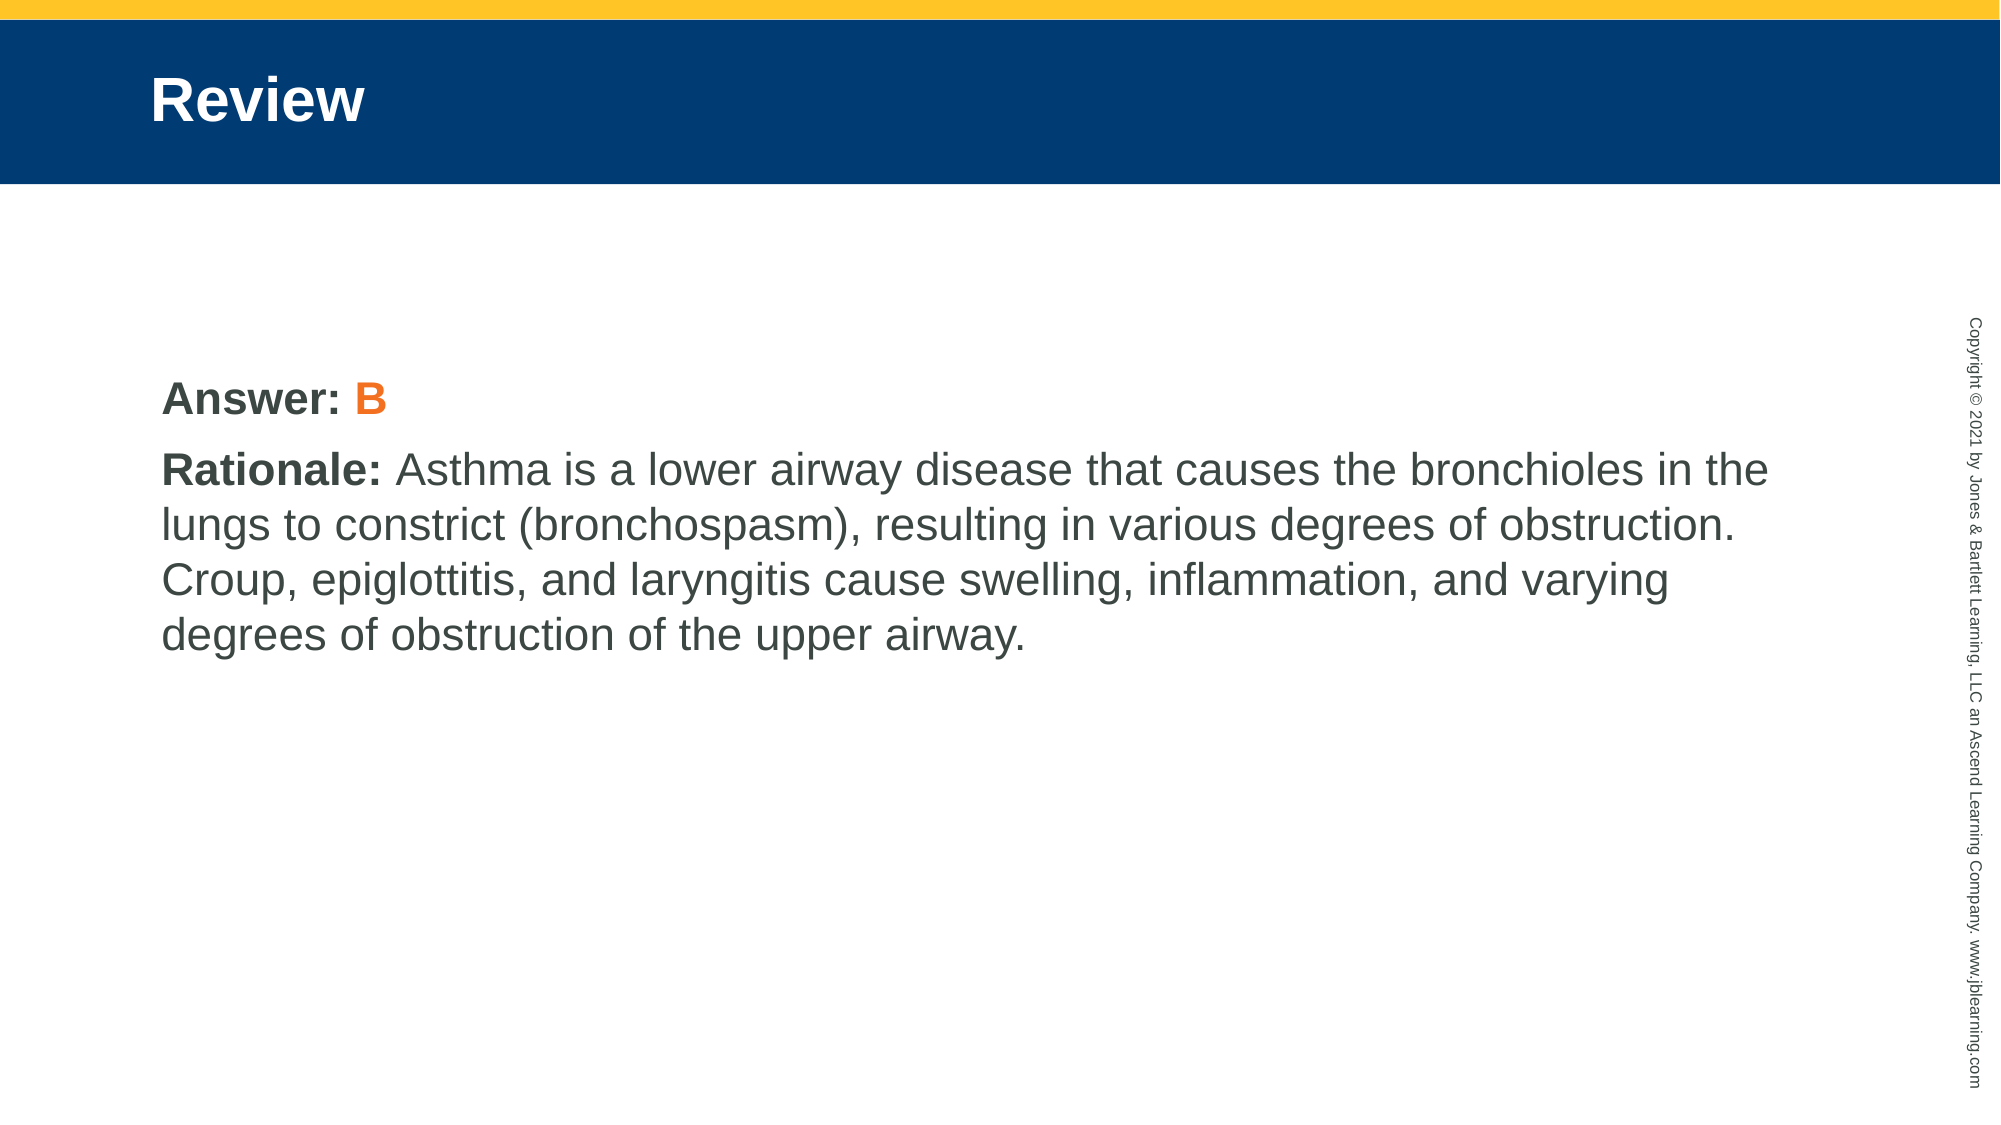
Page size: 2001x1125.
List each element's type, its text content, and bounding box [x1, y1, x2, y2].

list Answer: B Rationale: Asthma is a lower airway disease that causes the bronchioles in the lungs to constrict (bronchospasm), resulting in various degrees of obstruction. Croup, epiglottitis, and laryngitis cause swelling, inflammation, and varying degrees of obstruction of the upper airway. [146, 361, 1859, 1016]
title Review [0, 19, 2000, 185]
